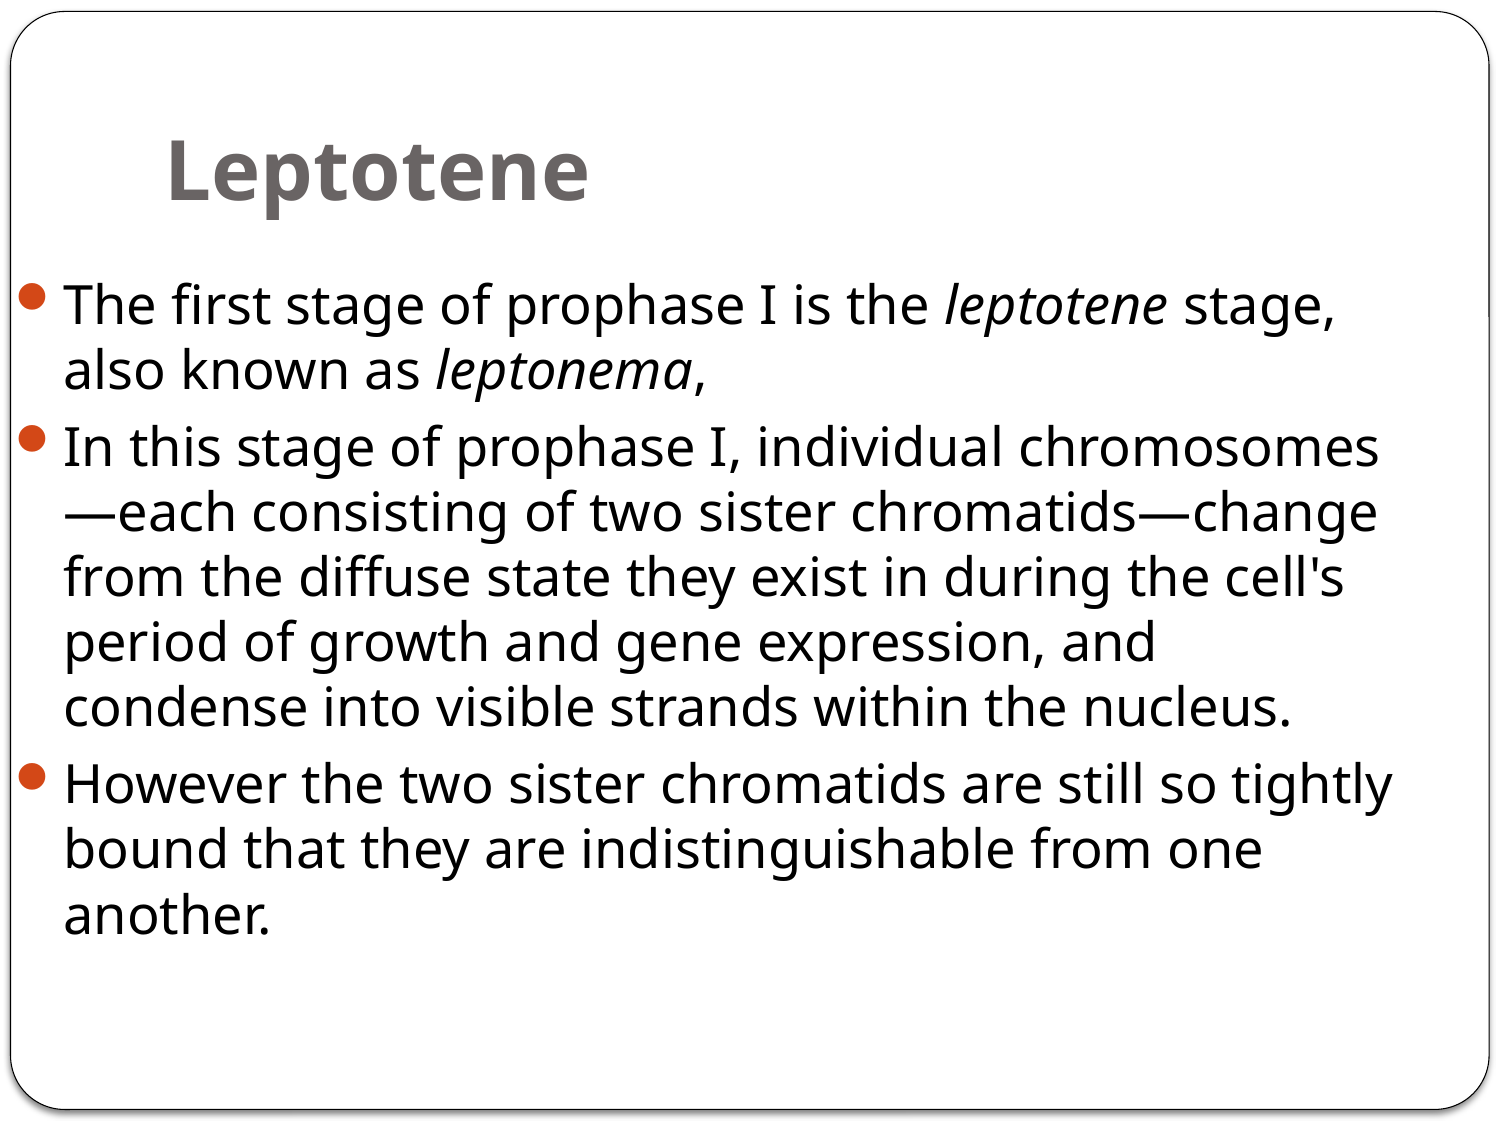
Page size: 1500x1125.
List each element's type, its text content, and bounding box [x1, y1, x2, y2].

title Leptotene [150, 45, 1425, 233]
list The first stage of prophase I is the leptotene stage, also known as leptonema, In this stage of prophase I, individual chromosomes—each consisting of two sister chromatids—change from the diffuse state they exist in during the cell's period of growth and gene expression, and condense into visible strands within the nucleus. However the two sister chromatids are still so tightly bound that they are indistinguishable from one another. [0, 262, 1425, 1125]
